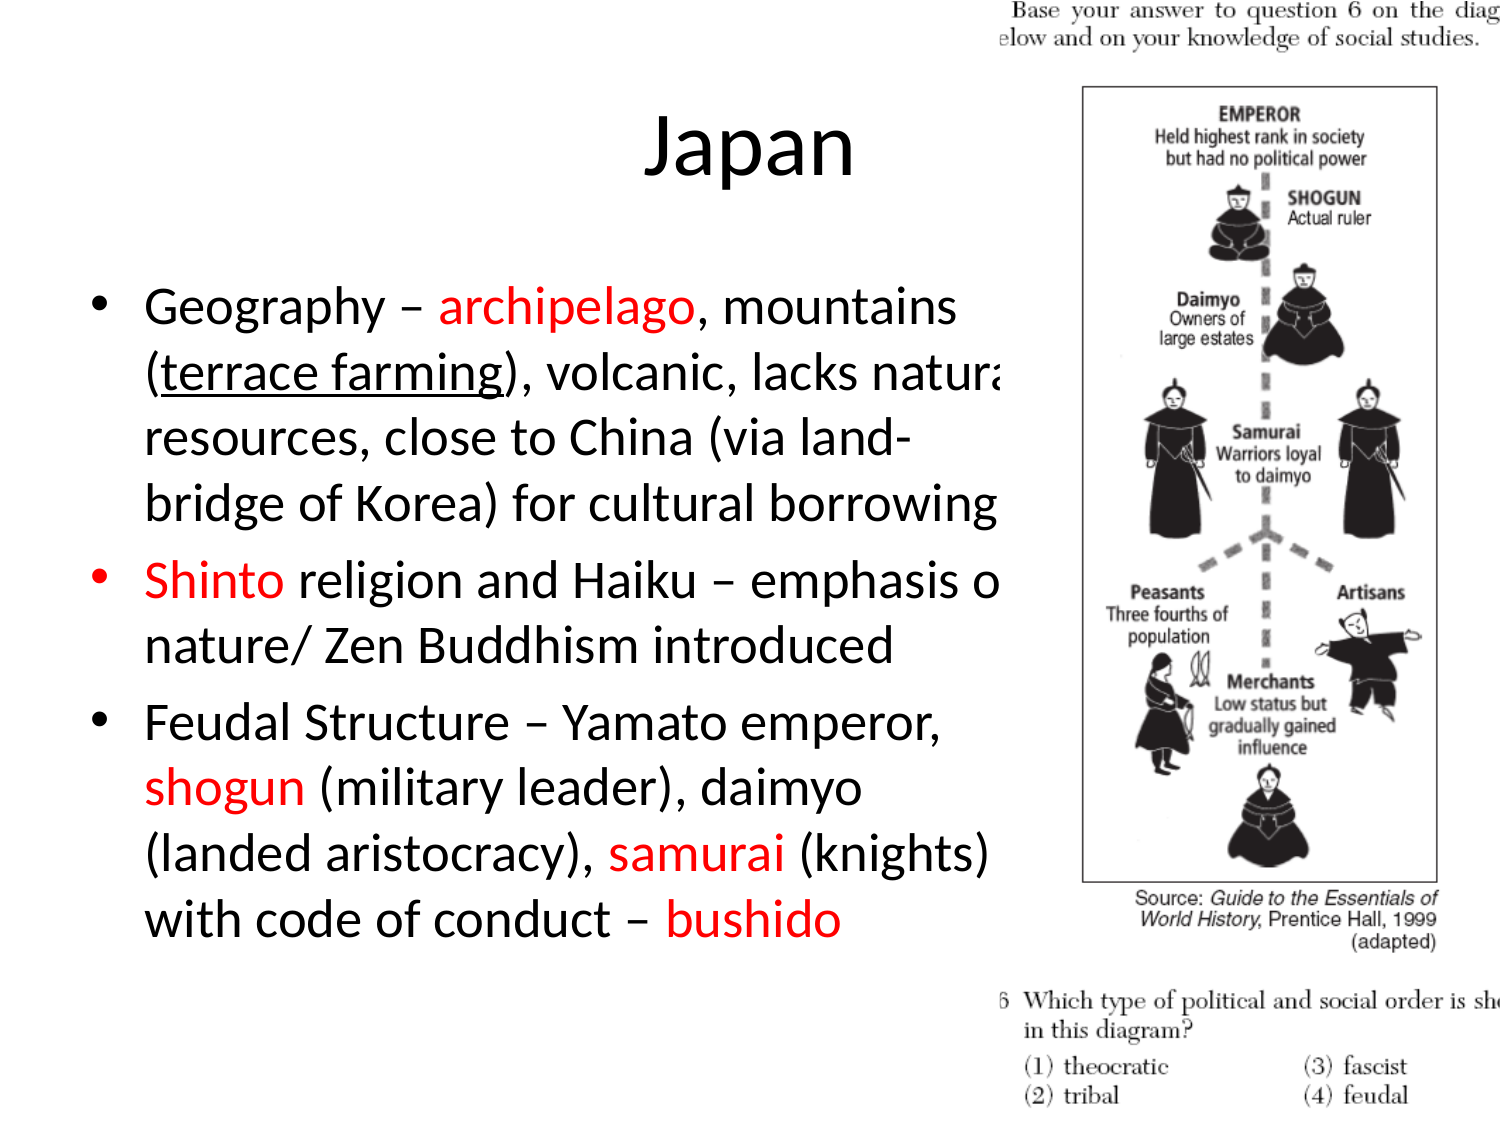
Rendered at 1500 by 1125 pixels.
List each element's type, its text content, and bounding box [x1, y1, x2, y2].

title Japan [75, 45, 994, 233]
picture [999, 1, 1500, 1125]
list Geography – archipelago, mountains (terrace farming), volcanic, lacks natural resources, close to China (via land-bridge of Korea) for cultural borrowings Shinto religion and Haiku – emphasis on nature/ Zen Buddhism introduced Feudal Structure – Yamato emperor, shogun (military leader), daimyo (landed aristocracy), samurai (knights) with code of conduct – bushido [75, 262, 994, 1005]
